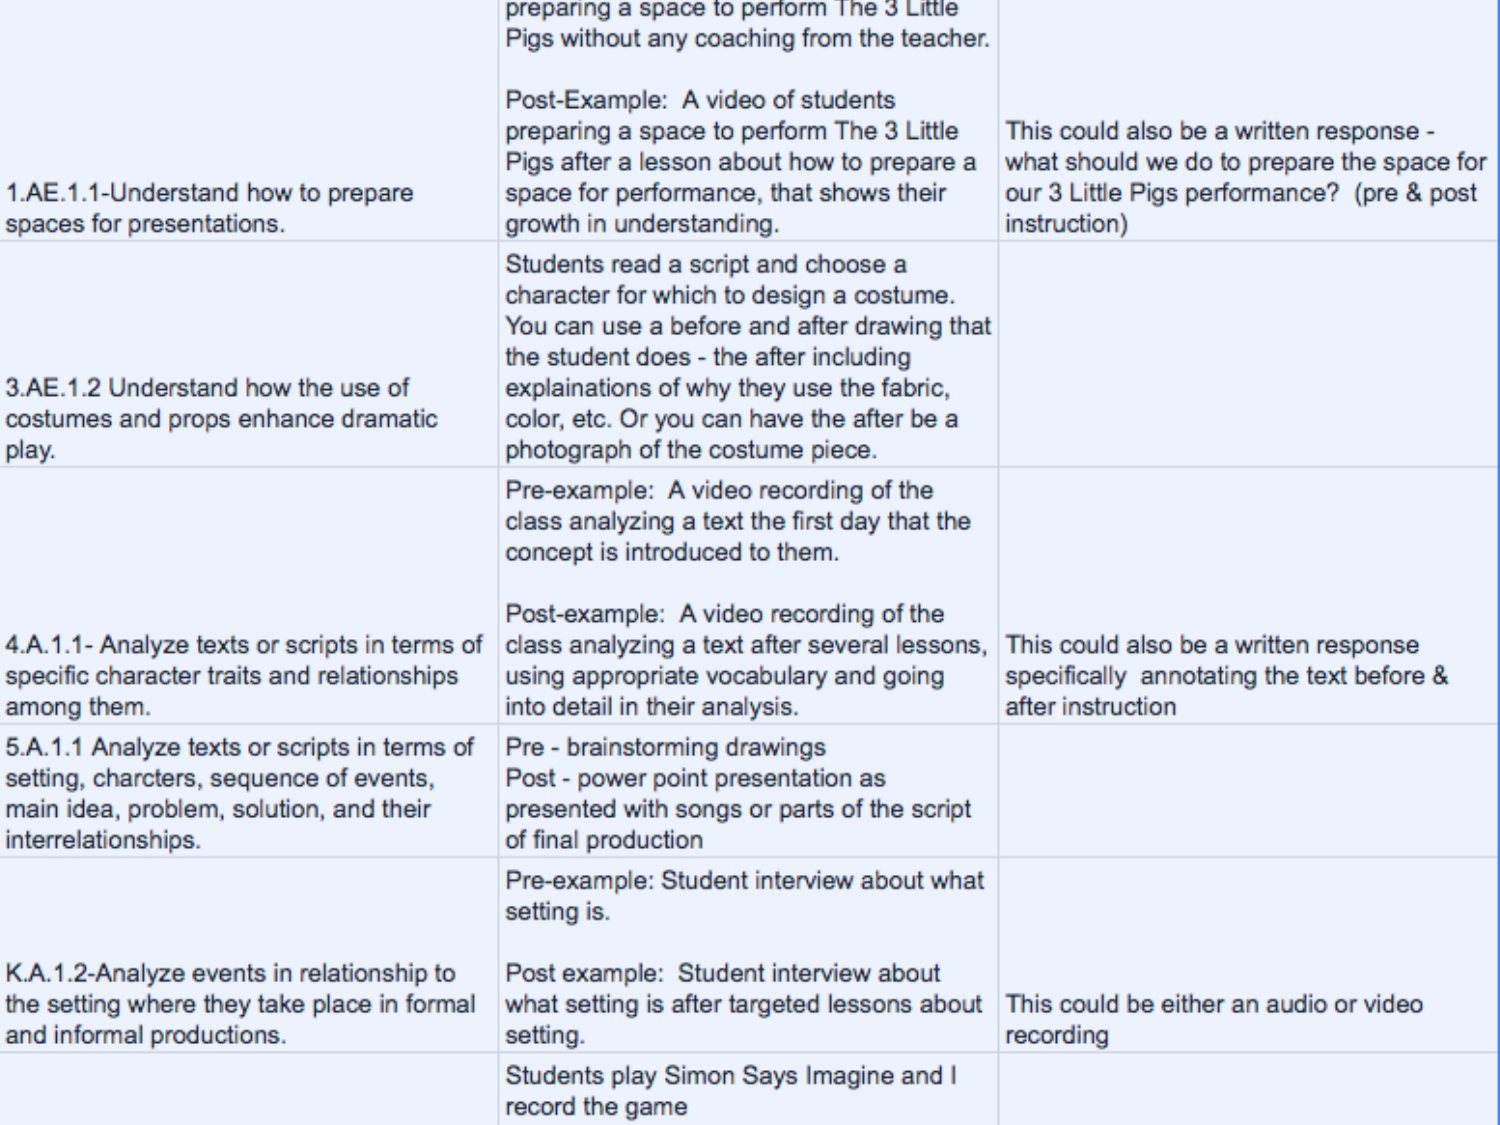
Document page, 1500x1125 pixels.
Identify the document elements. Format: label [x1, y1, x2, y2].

list [0, 0, 1500, 1125]
